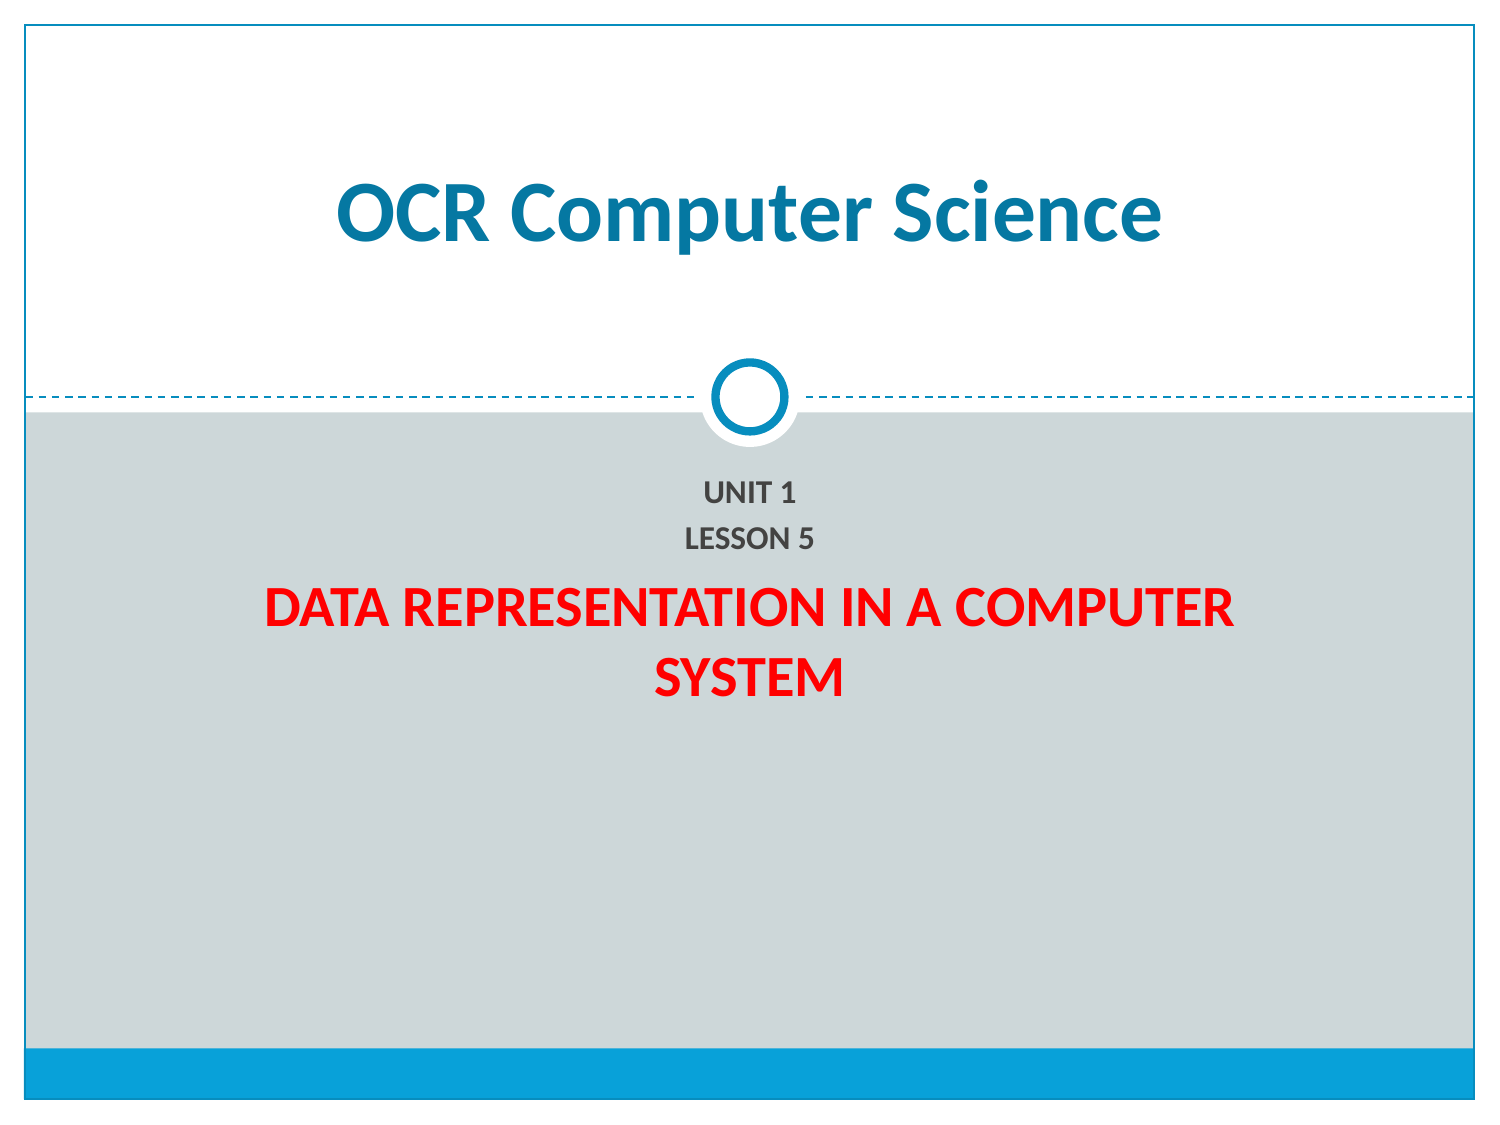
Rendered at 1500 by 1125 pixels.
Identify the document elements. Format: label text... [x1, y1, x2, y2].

subtitle UNIT 1 LESSON 5 DATA REPRESENTATION IN A COMPUTER SYSTEM [225, 462, 1275, 750]
title OCR Computer Science [112, 62, 1388, 350]
